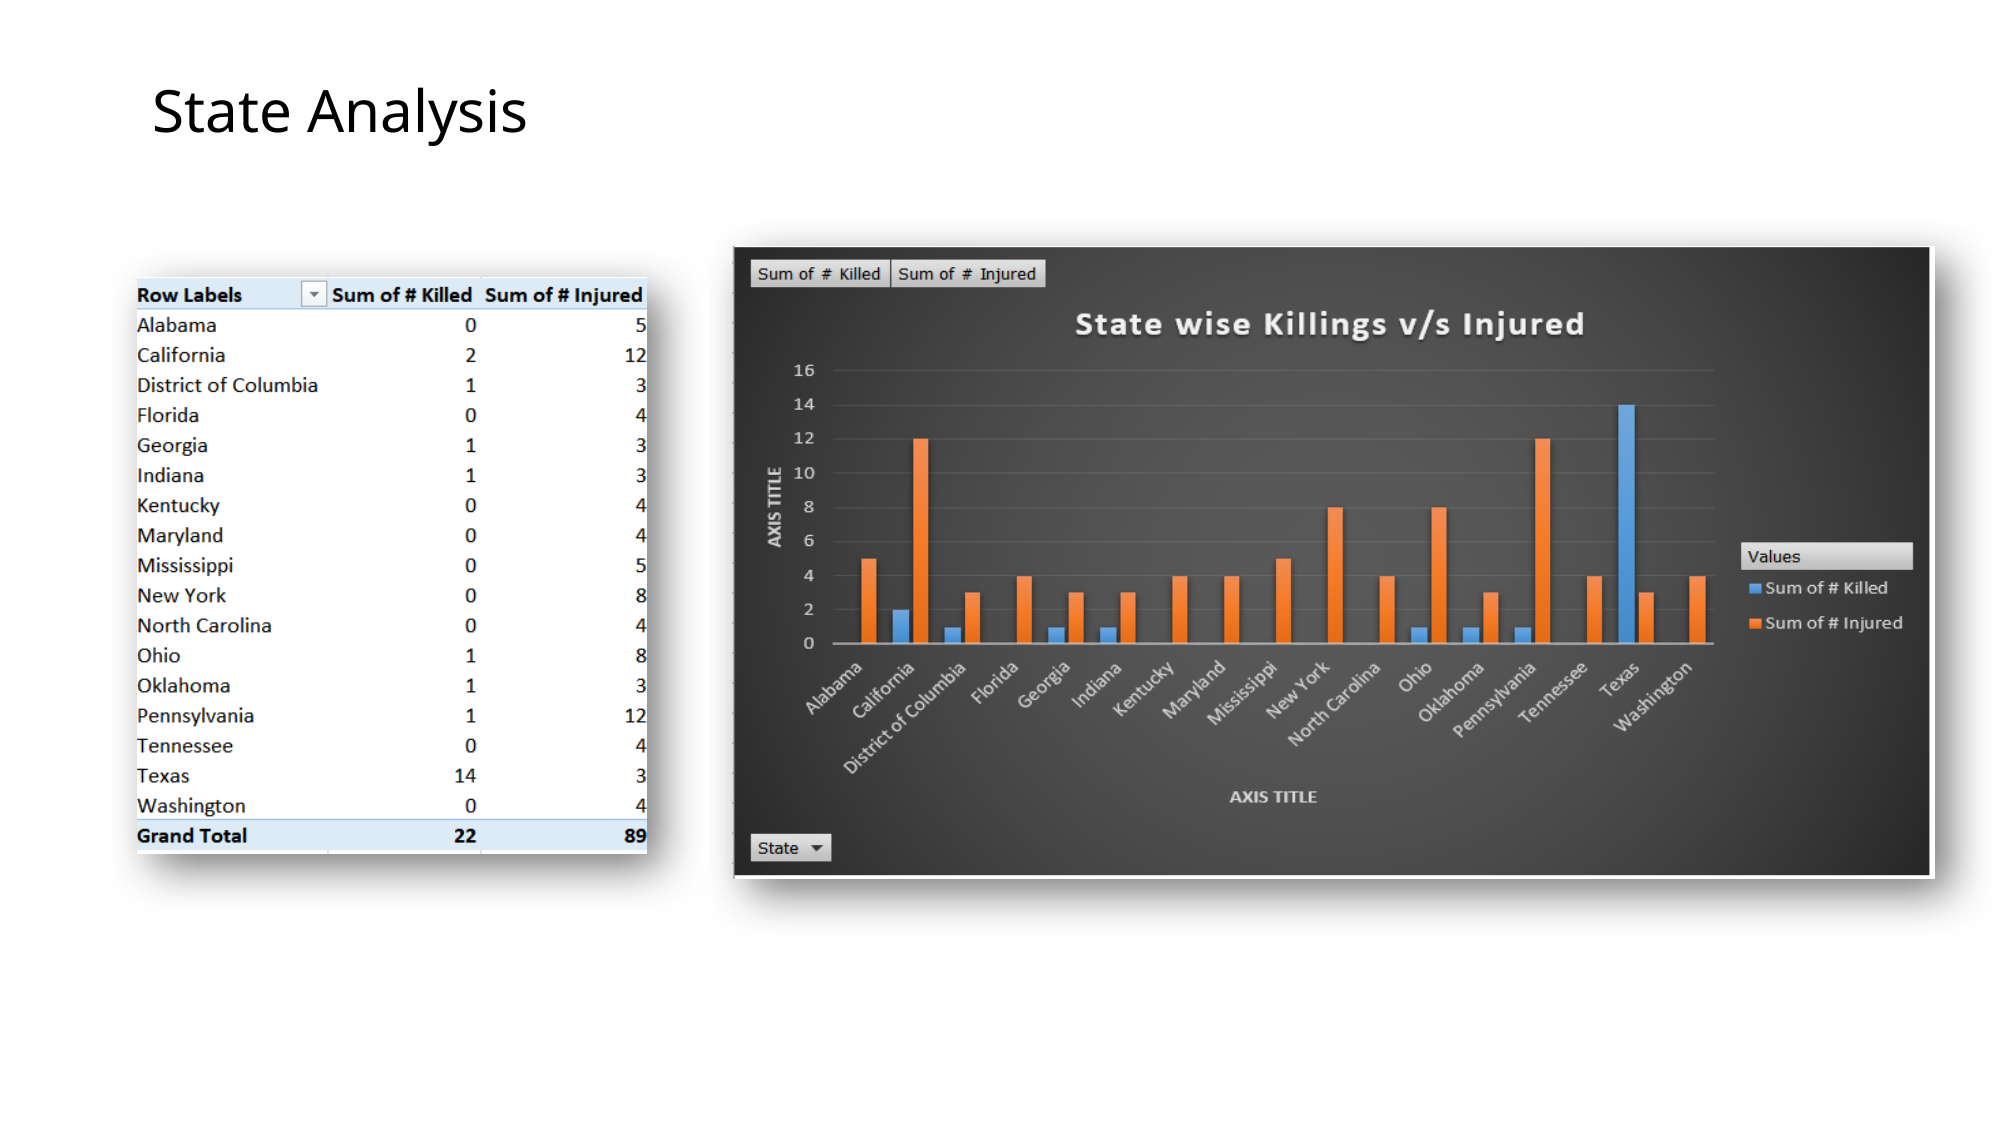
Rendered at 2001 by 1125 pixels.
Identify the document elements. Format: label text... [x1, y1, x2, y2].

title State Analysis [137, 59, 1863, 278]
picture [732, 246, 1935, 879]
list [137, 277, 647, 854]
